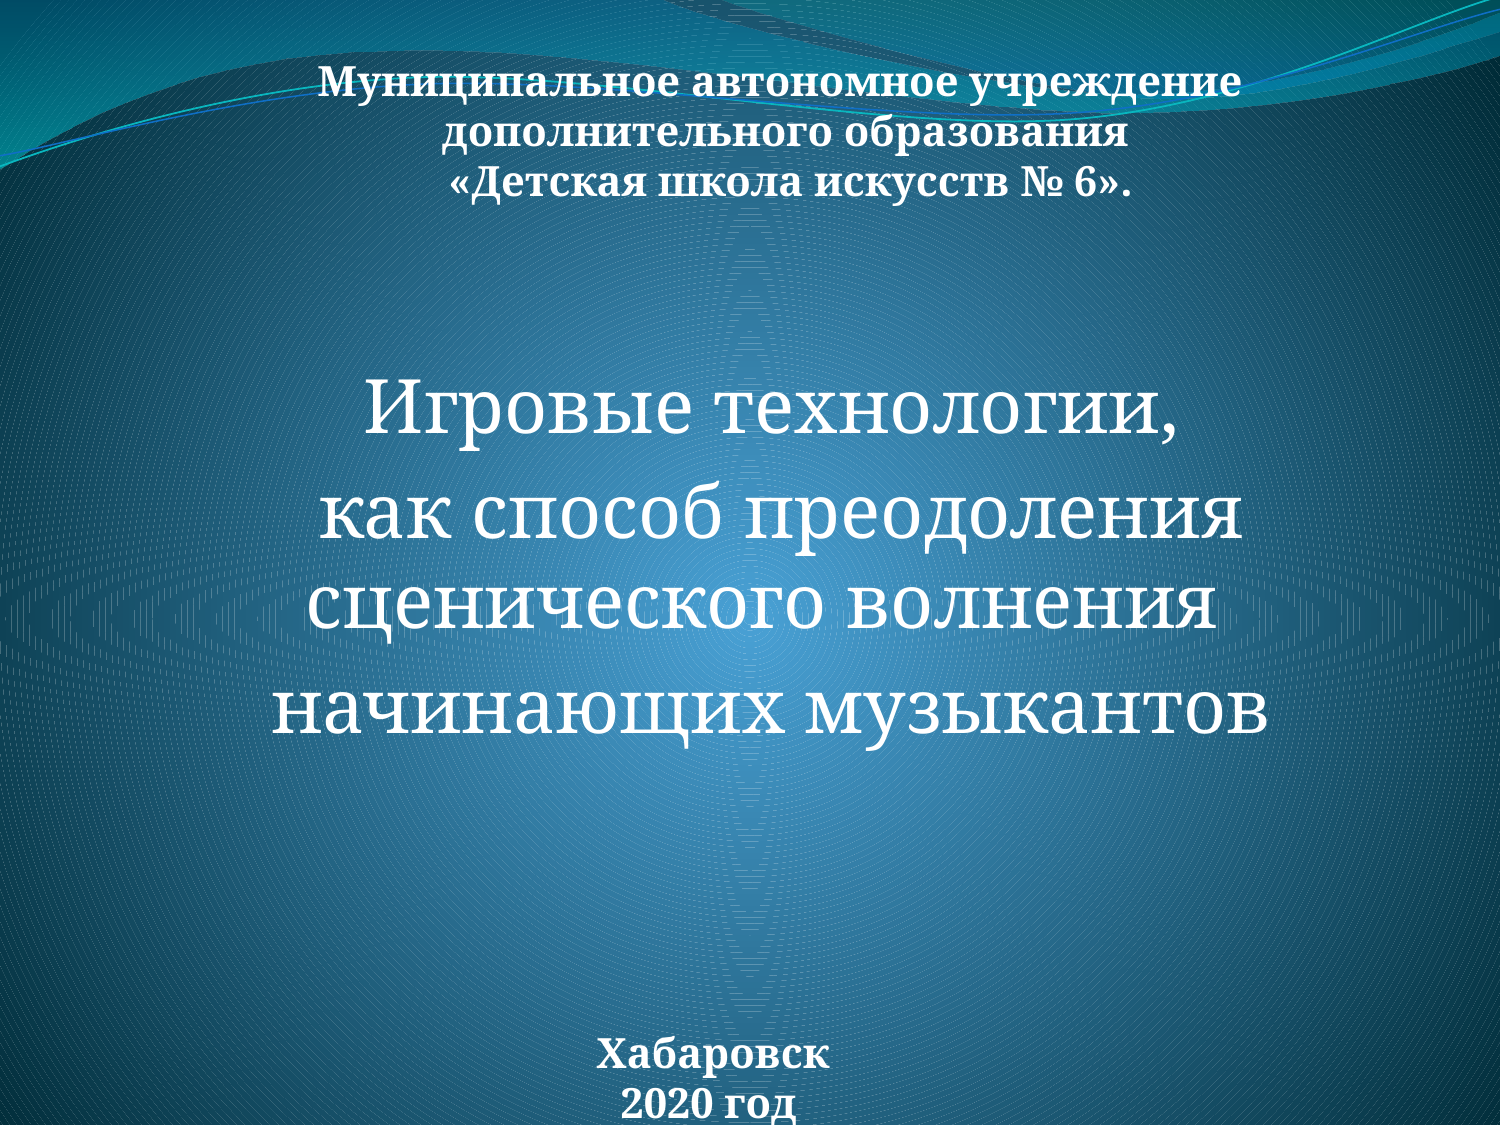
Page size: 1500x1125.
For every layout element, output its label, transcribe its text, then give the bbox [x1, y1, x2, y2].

text_box Муниципальное автономное учреждение дополнительного образования «Детская школа искусств № 6». [128, 46, 1442, 212]
subtitle Игровые технологии, как способ преодоления сценического волнения начинающих музыкантов [128, 351, 1418, 774]
title [117, 35, 1406, 336]
text_box Хабаровск 2020 год [375, 1019, 1043, 1125]
